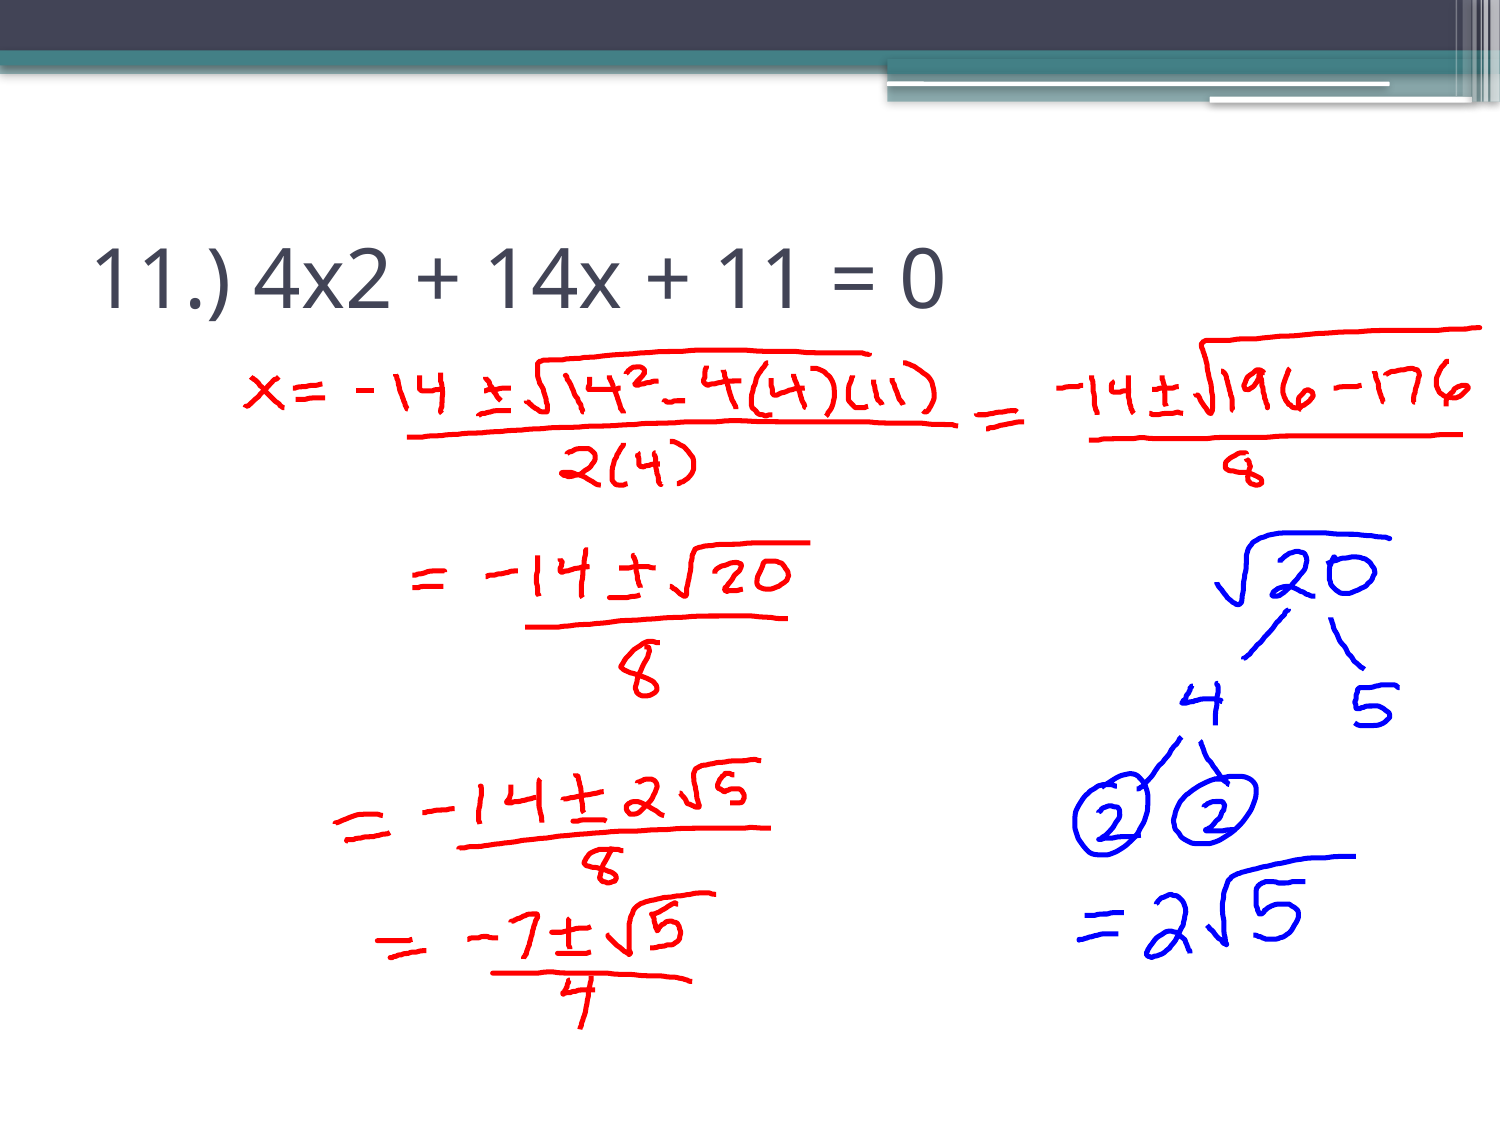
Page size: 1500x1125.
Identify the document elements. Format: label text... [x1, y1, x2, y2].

text_box [986, 421, 1025, 430]
text_box [714, 561, 743, 593]
text_box [394, 374, 409, 410]
text_box [669, 542, 811, 597]
text_box [1078, 933, 1119, 941]
text_box [614, 385, 621, 391]
text_box [525, 615, 788, 628]
text_box [608, 375, 625, 414]
text_box [439, 372, 444, 414]
text_box [292, 383, 323, 389]
text_box [653, 452, 663, 486]
text_box [702, 365, 726, 386]
text_box [1145, 893, 1191, 959]
text_box [872, 379, 883, 406]
text_box [295, 397, 326, 401]
text_box [770, 378, 797, 396]
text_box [334, 759, 772, 1030]
text_box [625, 366, 659, 386]
text_box [750, 362, 773, 417]
text_box [1144, 736, 1183, 784]
text_box [1088, 433, 1463, 441]
text_box [1161, 375, 1167, 407]
text_box [810, 367, 836, 417]
text_box [1172, 775, 1257, 845]
text_box [847, 375, 869, 409]
text_box [1199, 740, 1224, 777]
text_box [1152, 387, 1163, 391]
text_box [559, 558, 583, 574]
text_box [756, 560, 790, 590]
text_box [792, 373, 807, 409]
text_box [1090, 375, 1099, 415]
text_box [1206, 855, 1356, 946]
text_box [525, 349, 871, 413]
text_box [1326, 556, 1376, 595]
text_box [669, 440, 695, 485]
text_box [1373, 371, 1385, 403]
text_box [975, 409, 1018, 416]
text_box [406, 419, 959, 438]
text_box [891, 378, 904, 406]
text_box [726, 374, 742, 382]
text_box [1166, 385, 1179, 389]
text_box [1333, 384, 1362, 389]
text_box [587, 376, 613, 391]
text_box [1243, 369, 1269, 409]
text_box [1074, 772, 1149, 856]
text_box [250, 376, 264, 390]
text_box [620, 640, 660, 697]
text_box [264, 391, 285, 409]
text_box [1224, 452, 1263, 486]
text_box [1354, 684, 1400, 727]
text_box [608, 594, 641, 599]
text_box [494, 387, 511, 391]
text_box [535, 555, 540, 597]
text_box [722, 369, 737, 410]
text_box [560, 447, 601, 486]
title 11.) 4x2 + 14x + 11 = 0 [75, 187, 1425, 363]
text_box [1435, 360, 1470, 407]
text_box [1242, 608, 1290, 660]
text_box [1127, 375, 1135, 414]
text_box [663, 399, 686, 403]
text_box [611, 442, 628, 486]
text_box [1056, 384, 1084, 389]
text_box [1253, 880, 1306, 940]
text_box [484, 376, 502, 402]
text_box [244, 376, 280, 409]
text_box [412, 570, 446, 576]
text_box [637, 565, 656, 569]
text_box [1214, 682, 1219, 726]
text_box [564, 374, 584, 413]
text_box [1271, 550, 1316, 597]
text_box [1084, 911, 1124, 917]
text_box [1110, 380, 1127, 393]
text_box [1149, 411, 1184, 416]
text_box [1384, 367, 1421, 403]
text_box [1180, 685, 1216, 704]
text_box [1329, 617, 1365, 670]
text_box [1216, 532, 1391, 606]
text_box [1194, 326, 1481, 415]
text_box [636, 452, 654, 468]
text_box [580, 549, 589, 599]
text_box [1282, 367, 1314, 410]
text_box [903, 362, 935, 413]
text_box [477, 409, 511, 417]
text_box [632, 554, 642, 588]
text_box [418, 375, 441, 392]
text_box [1221, 370, 1234, 412]
text_box [485, 570, 518, 578]
text_box [412, 585, 444, 589]
